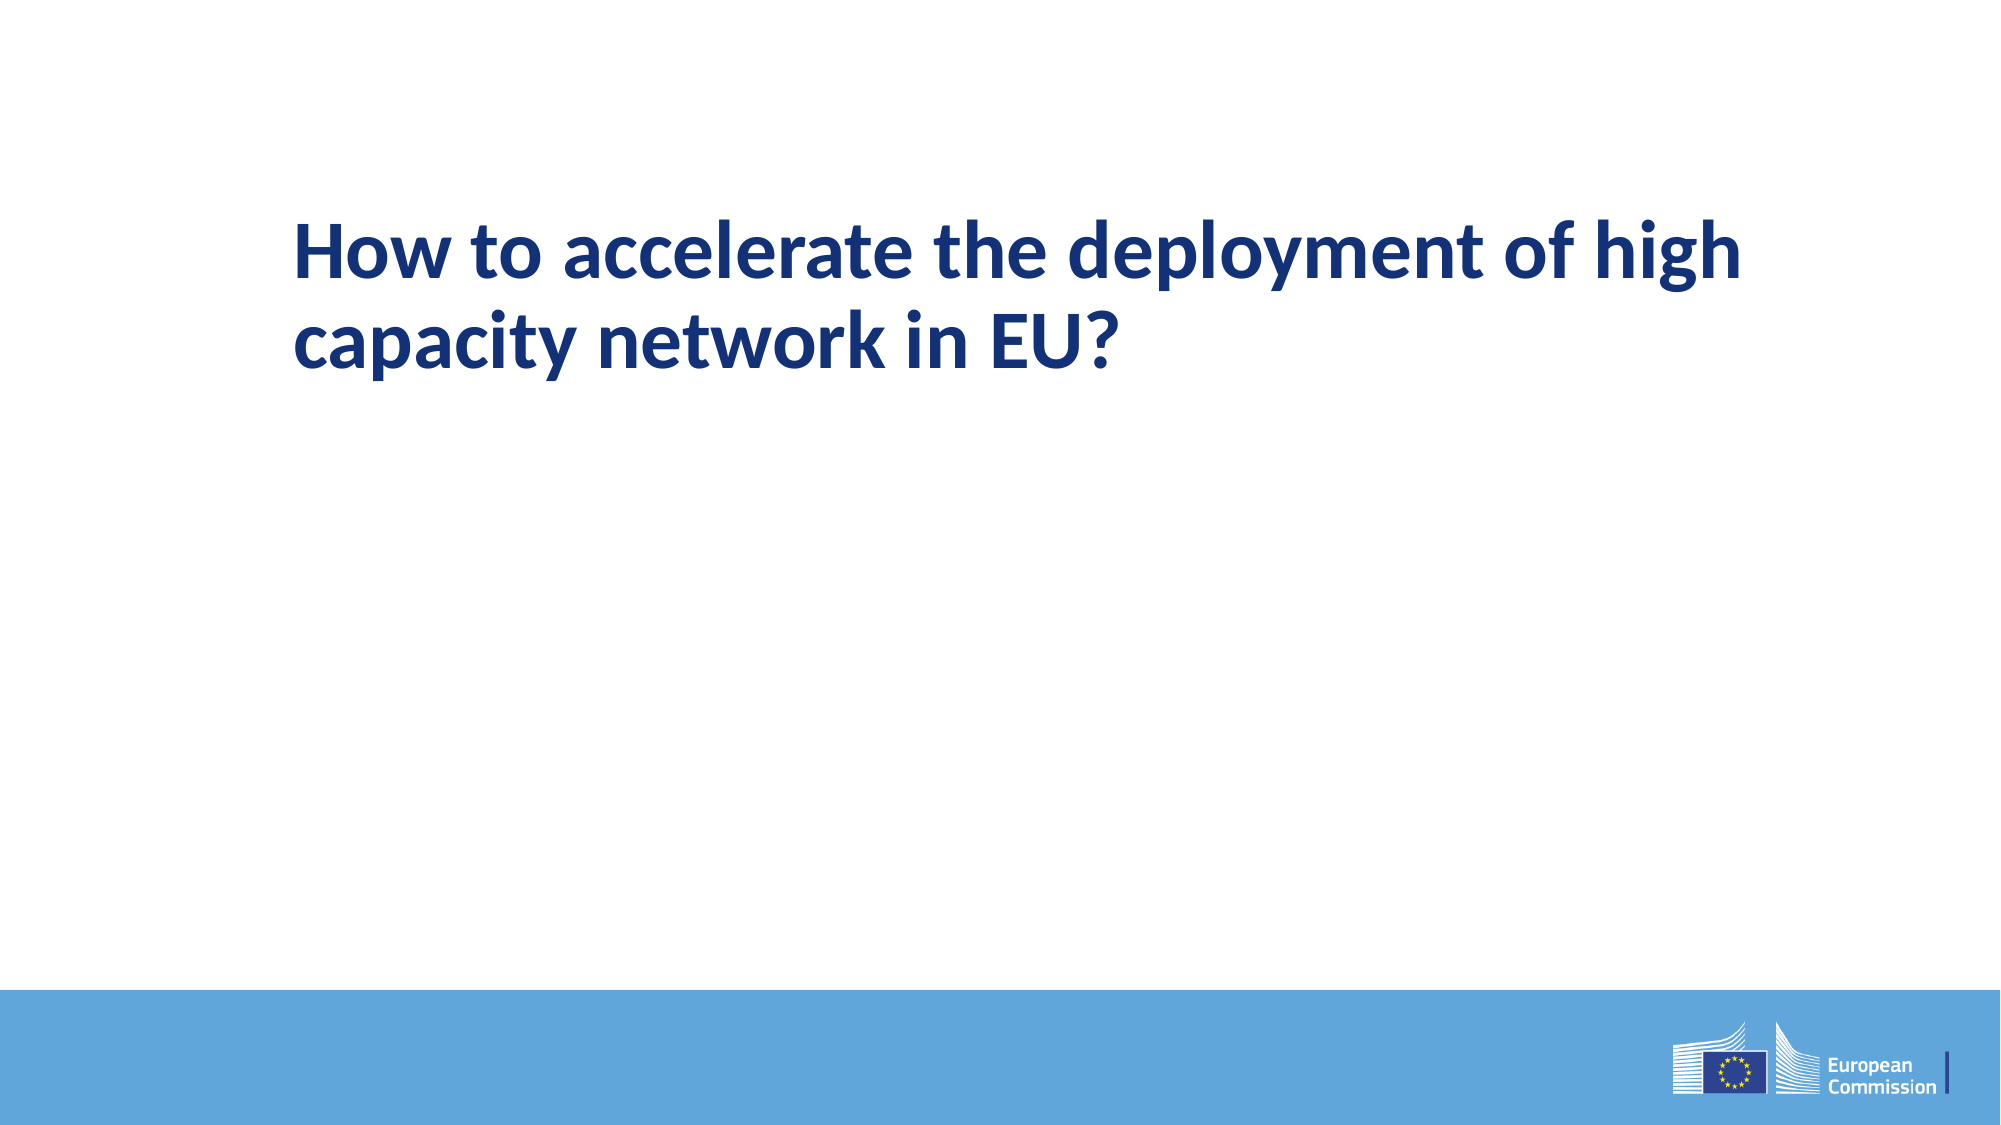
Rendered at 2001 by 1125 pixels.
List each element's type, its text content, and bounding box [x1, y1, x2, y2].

title How to accelerate the deployment of high capacity network in EU? [278, 203, 1784, 389]
picture [0, 0, 2001, 1125]
